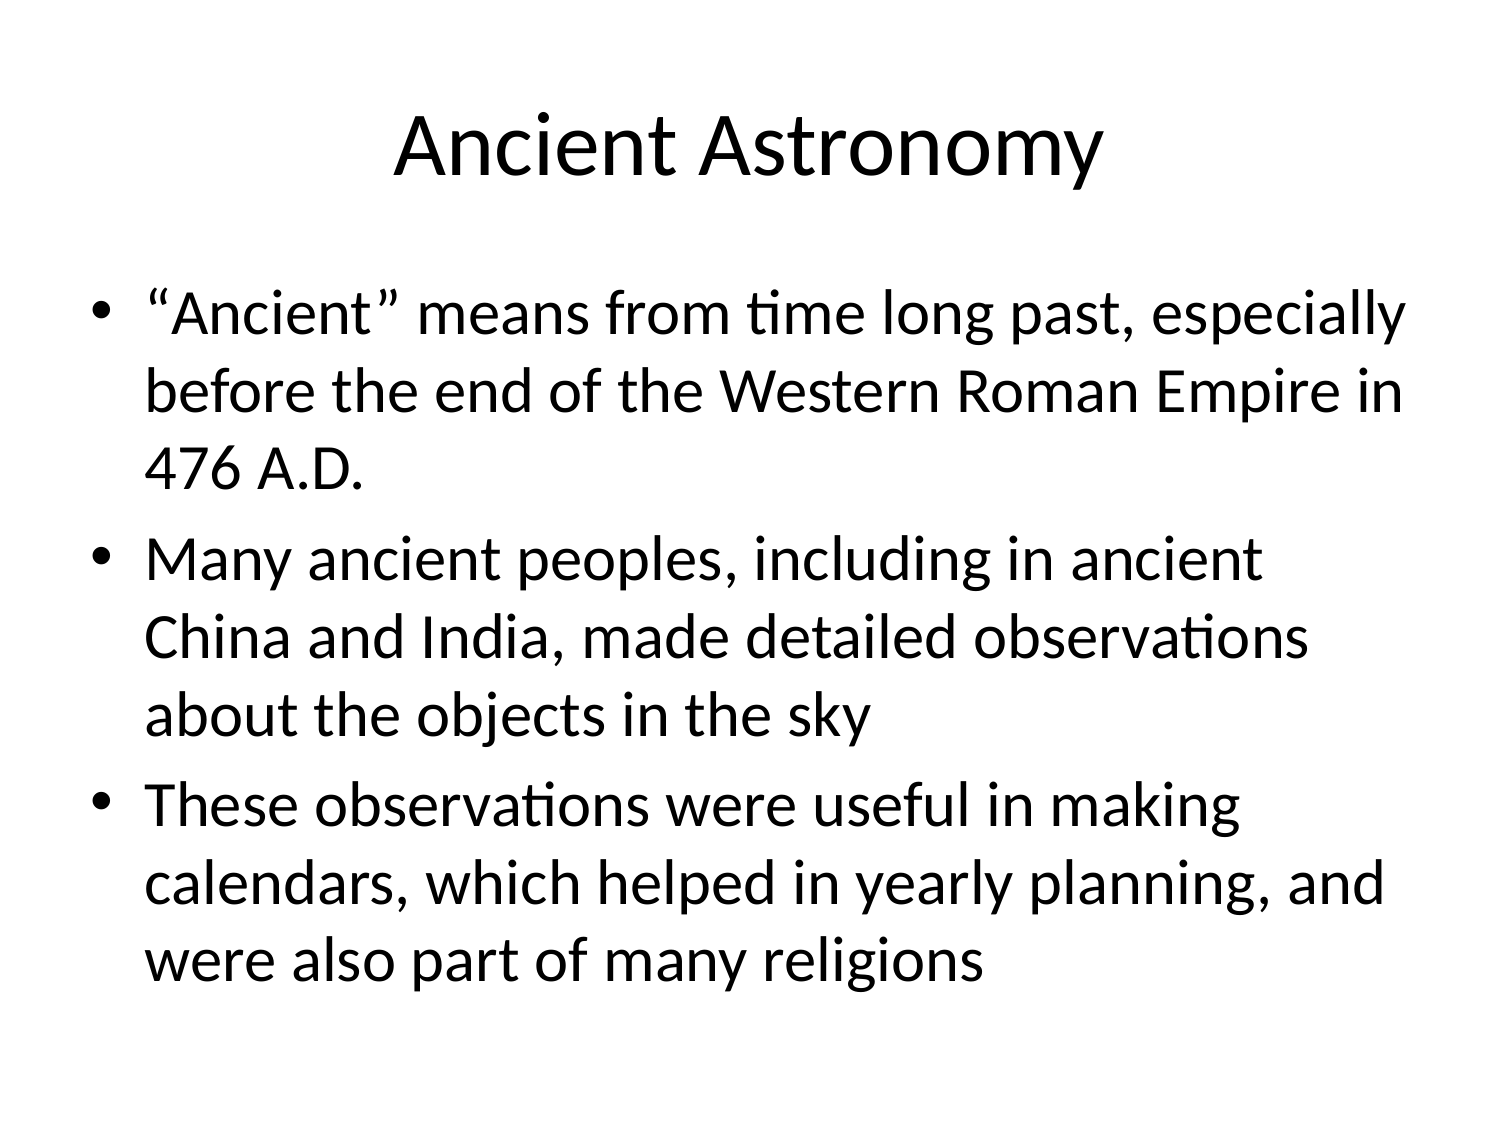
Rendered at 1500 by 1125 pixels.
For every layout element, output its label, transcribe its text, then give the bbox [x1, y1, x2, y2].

title Ancient Astronomy [75, 45, 1425, 233]
list “Ancient” means from time long past, especially before the end of the Western Roman Empire in 476 A.D. Many ancient peoples, including in ancient China and India, made detailed observations about the objects in the sky These observations were useful in making calendars, which helped in yearly planning, and were also part of many religions [75, 262, 1425, 1005]
